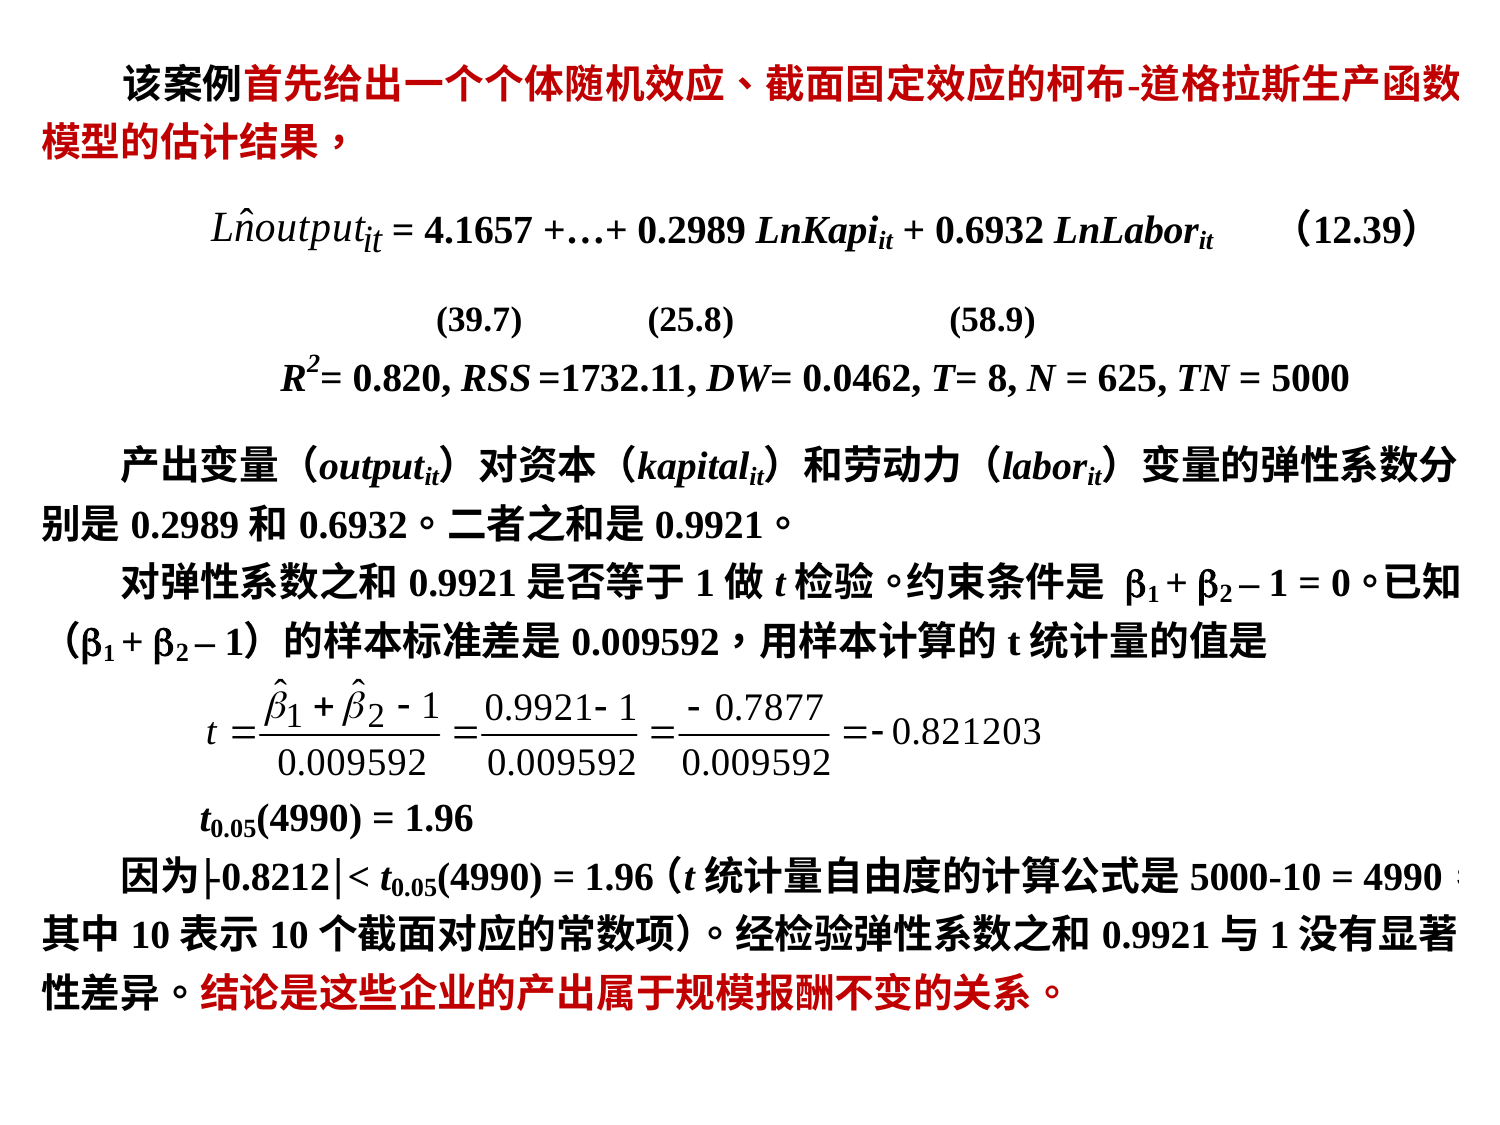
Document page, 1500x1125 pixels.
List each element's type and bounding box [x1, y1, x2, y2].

picture [41, 54, 1459, 1023]
